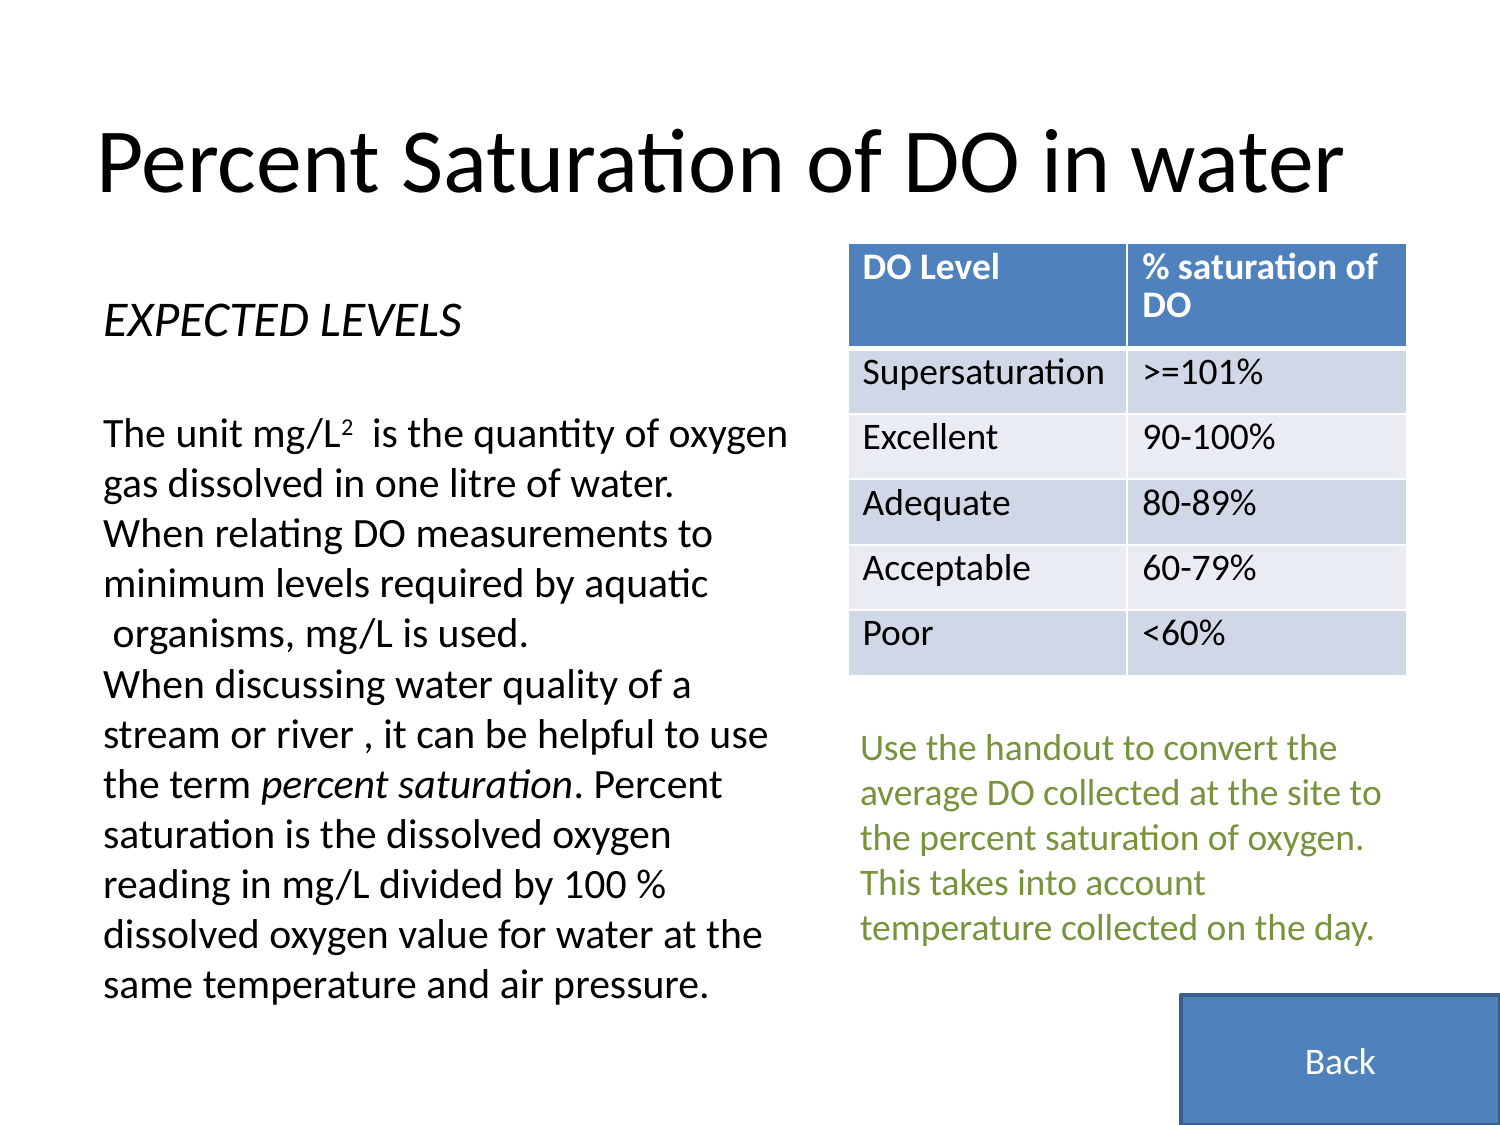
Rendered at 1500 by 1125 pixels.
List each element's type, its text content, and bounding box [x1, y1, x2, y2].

table_cell Supersaturation [849, 351, 1126, 413]
table_cell Adequate [849, 480, 1126, 544]
table_cell Poor [849, 611, 1126, 675]
table_cell 60-79% [1128, 546, 1406, 609]
table_header DO Level [849, 244, 1126, 346]
text_box Percent Saturation of DO in water [46, 93, 1397, 282]
table_cell >=101% [1128, 351, 1406, 413]
table_cell Acceptable [849, 546, 1126, 609]
text_box Use the handout to convert the average DO collected at the site to the percent saturation of oxygen. This takes into account temperature collected on the day. [845, 715, 1413, 956]
table_cell Excellent [849, 415, 1126, 478]
table_cell 80-89% [1128, 480, 1406, 544]
table_cell 90-100% [1128, 415, 1406, 478]
text_box EXPECTED LEVELS The unit mg/L2 is the quantity of oxygen gas dissolved in one litre of water. When relating DO measurements to minimum levels required by aquatic organisms, mg/L is used. When discussing water quality of a stream or river , it can be helpful to use the term percent saturation. Percent saturation is the dissolved oxygen reading in mg/L divided by 100 % dissolved oxygen value for water at the same temperature and air pressure. [88, 282, 809, 1014]
table_cell <60% [1128, 611, 1406, 675]
table_header % saturation of DO [1128, 244, 1406, 346]
text_box Back [1179, 993, 1500, 1125]
